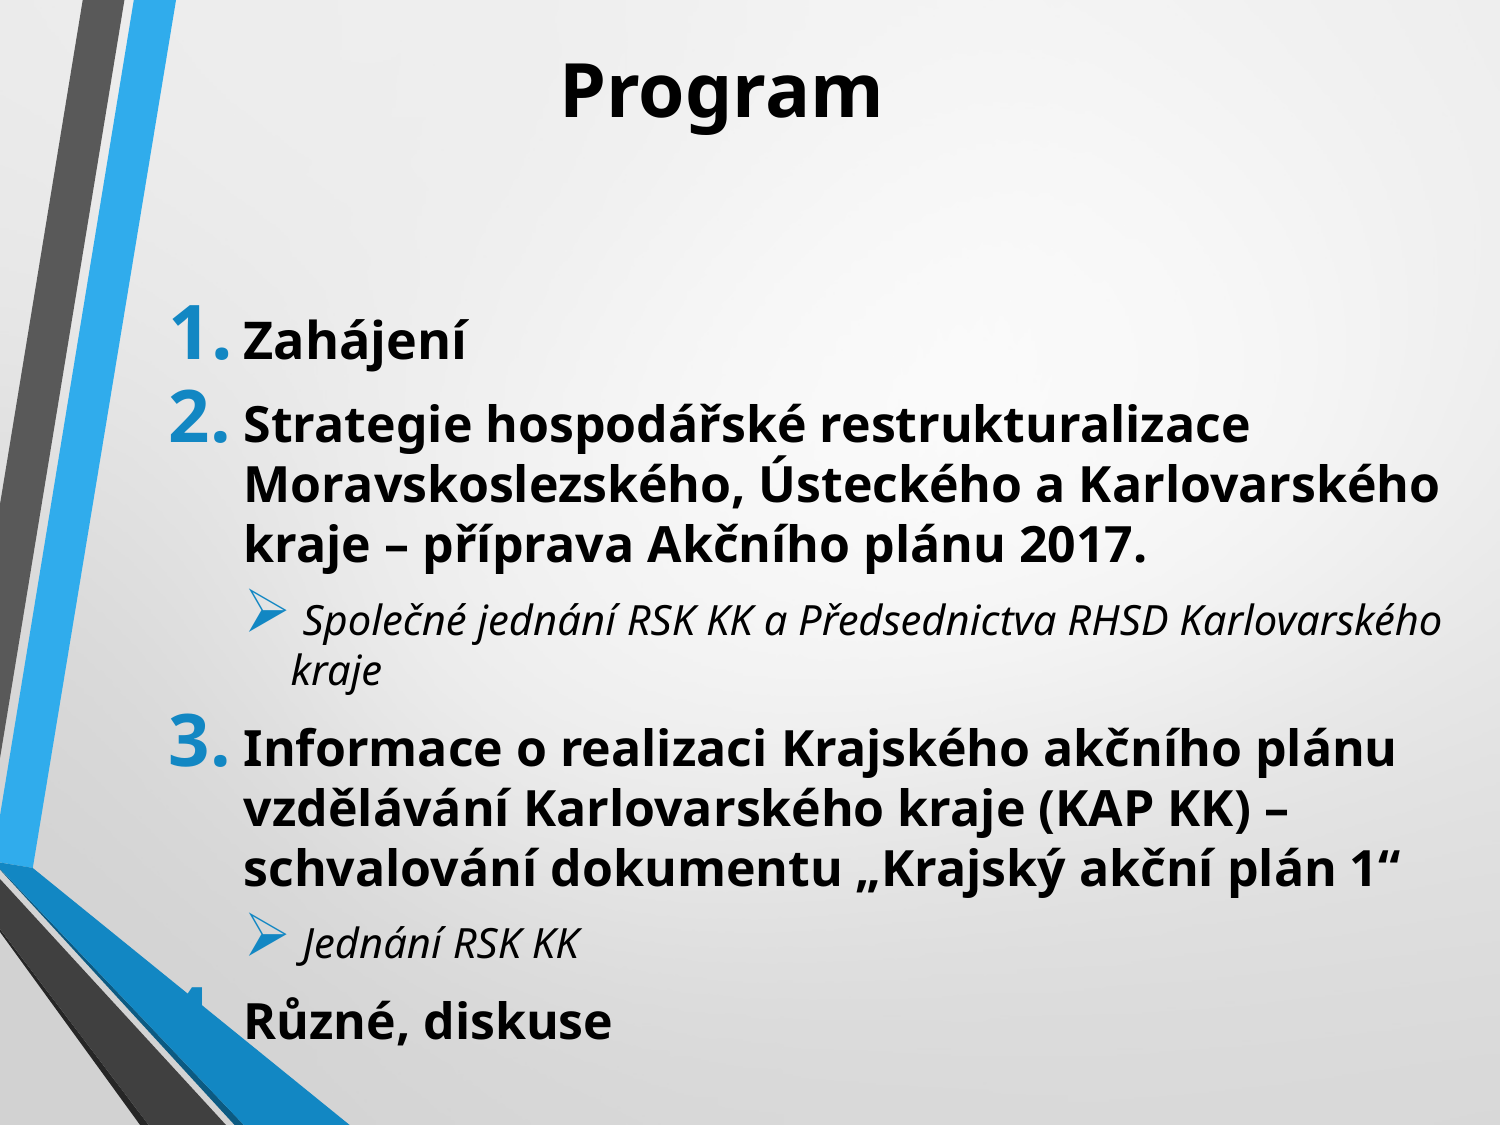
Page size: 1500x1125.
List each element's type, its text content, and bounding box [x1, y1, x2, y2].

list Zahájení Strategie hospodářské restrukturalizace Moravskoslezského, Ústeckého a Karlovarského kraje – příprava Akčního plánu 2017. Společné jednání RSK KK a Předsednictva RHSD Karlovarského kraje Informace o realizaci Krajského akčního plánu vzdělávání Karlovarského kraje (KAP KK) – schvalování dokumentu „Krajský akční plán 1“ Jednání RSK KK Různé, diskuse [153, 129, 1500, 1125]
title Program [43, 22, 1400, 152]
